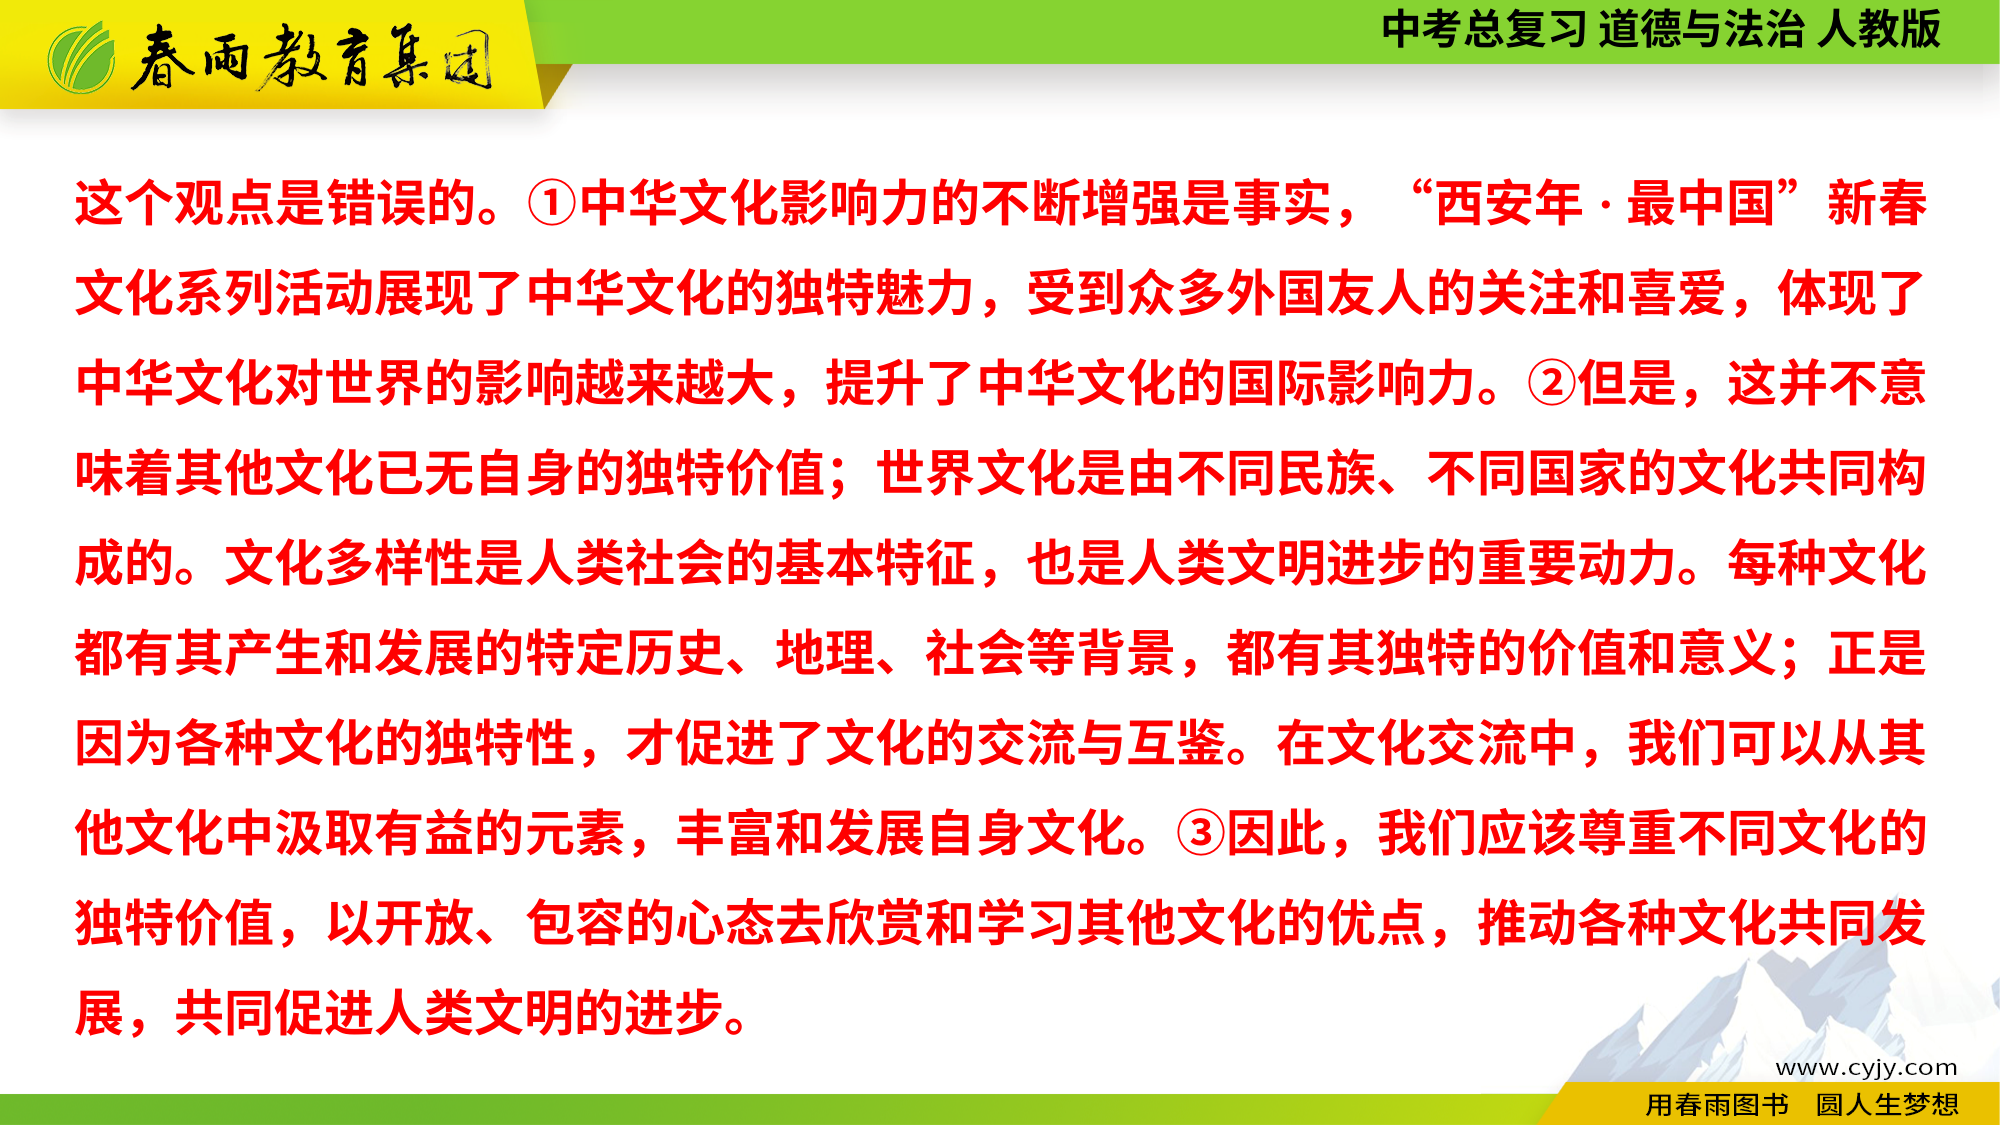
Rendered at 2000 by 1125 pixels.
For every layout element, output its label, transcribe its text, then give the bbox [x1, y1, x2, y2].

list 这个观点是错误的。①中华文化影响力的不断增强是事实，“西安年·最中国”新春文化系列活动展现了中华文化的独特魅力，受到众多外国友人的关注和喜爱，体现了中华文化对世界的影响越来越大，提升了中华文化的国际影响力。②但是，这并不意味着其他文化已无自身的独特价值；世界文化是由不同民族、不同国家的文化共同构成的。文化多样性是人类社会的基本特征，也是人类文明进步的重要动力。每种文化都有其产生和发展的特定历史、地理、社会等背景，都有其独特的价值和意义；正是因为各种文化的独特性，才促进了文化的交流与互鉴。在文化交流中，我们可以从其他文化中汲取有益的元素，丰富和发展自身文化。③因此，我们应该尊重不同文化的独特价值，以开放、包容的心态去欣赏和学习其他文化的优点，推动各种文化共同发展，共同促进人类文明的进步。 [59, 134, 1944, 1047]
picture [0, 0, 2000, 1125]
